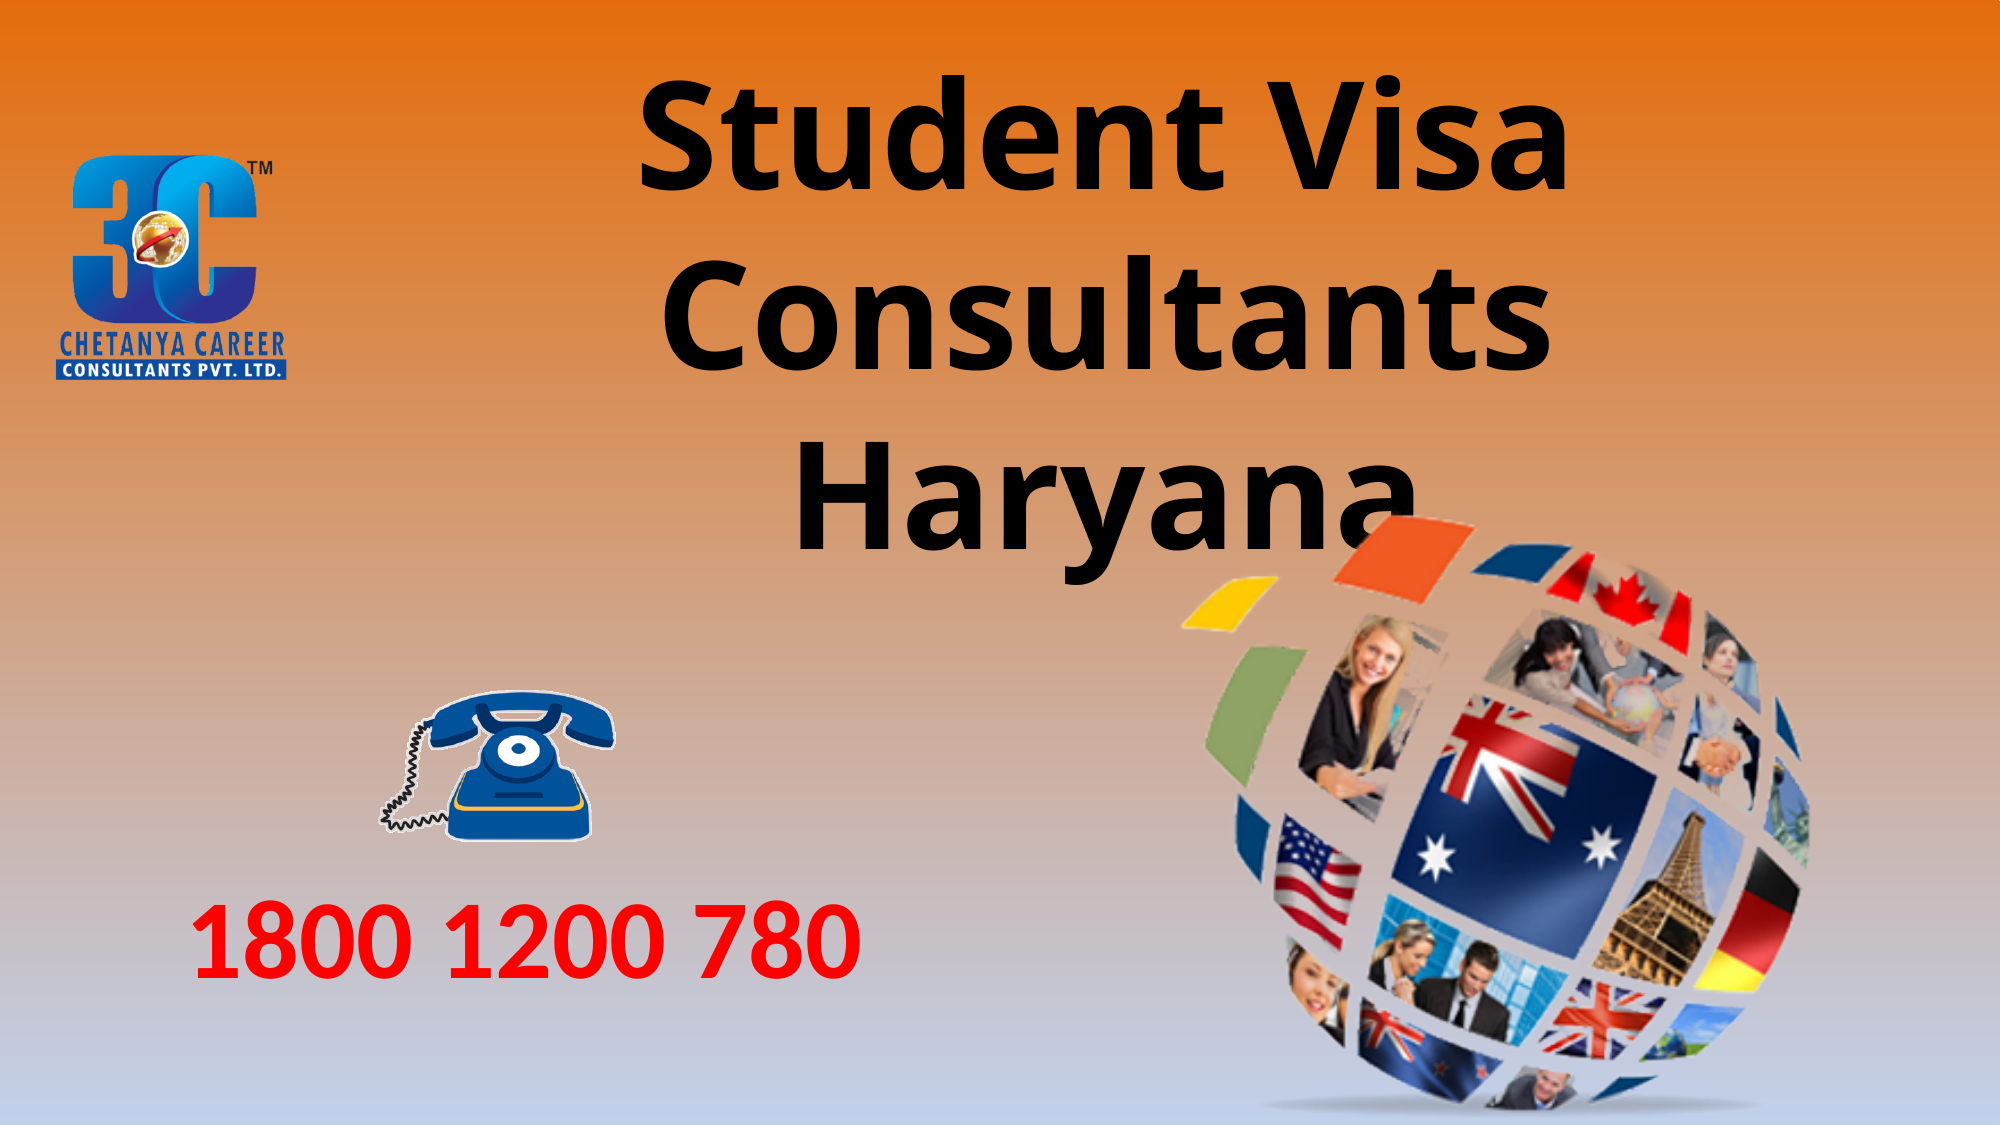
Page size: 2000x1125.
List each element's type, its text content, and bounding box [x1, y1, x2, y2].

text_box 1800 1200 780 [49, 812, 1000, 1054]
title Student Visa Consultants Haryana [349, 125, 1863, 495]
picture [30, 136, 313, 410]
picture [361, 624, 636, 881]
picture [1149, 482, 1864, 1125]
